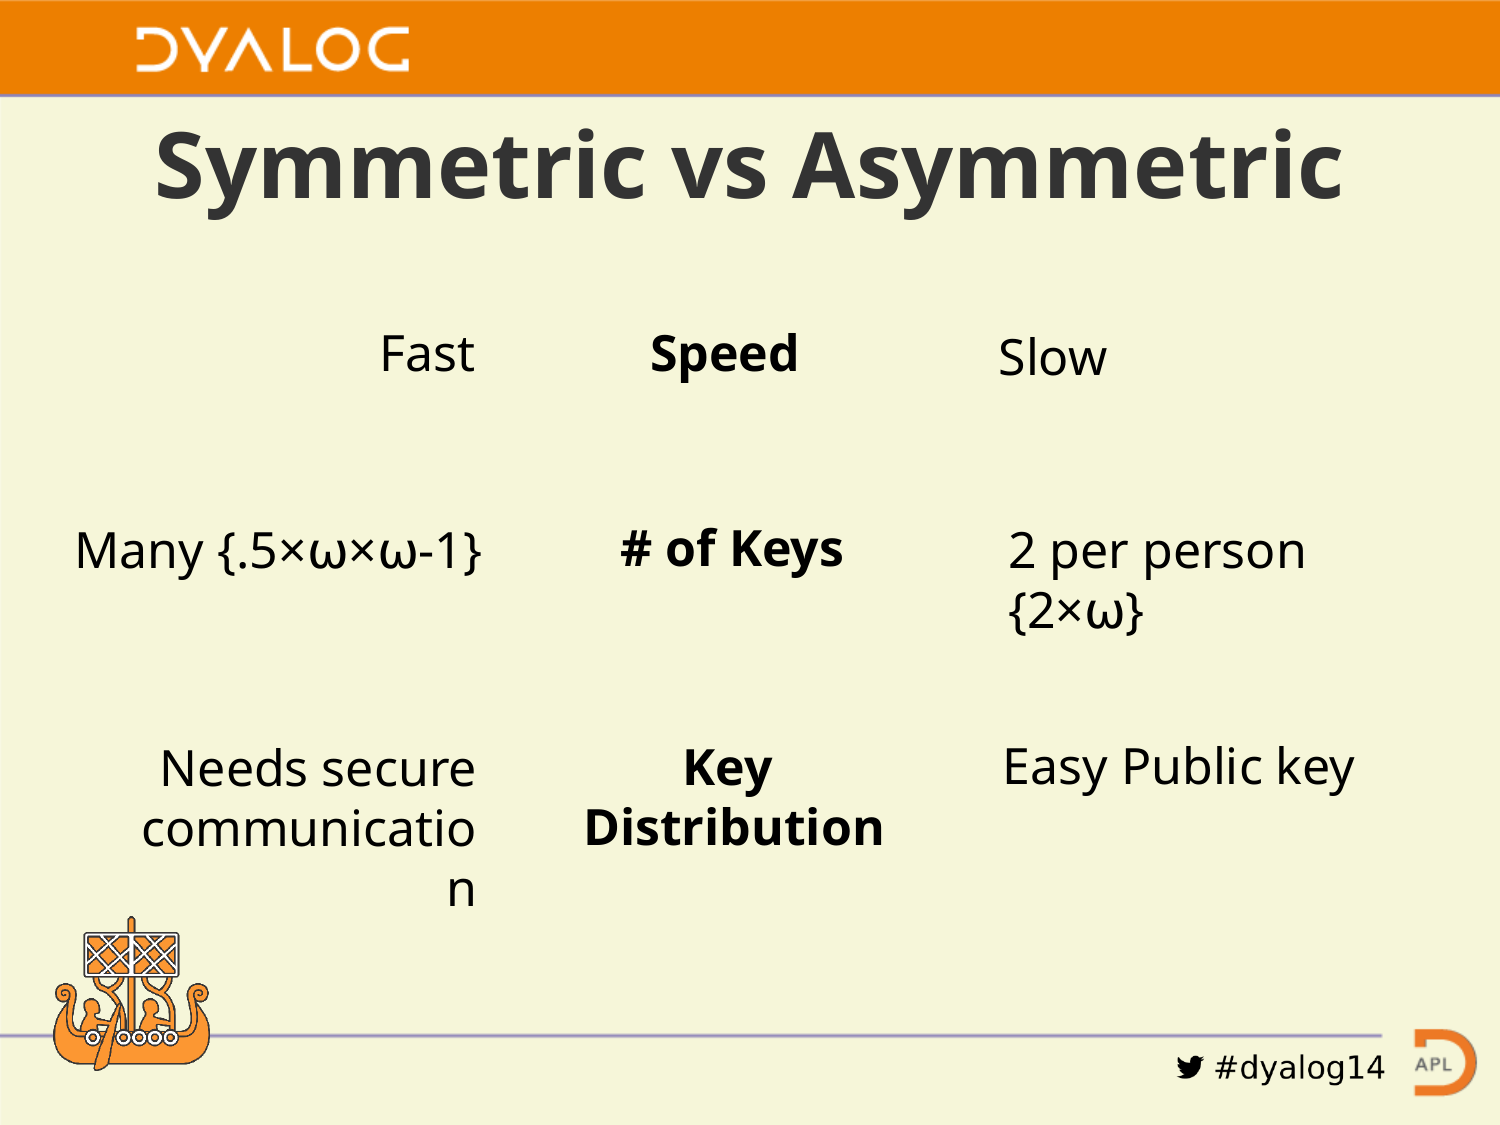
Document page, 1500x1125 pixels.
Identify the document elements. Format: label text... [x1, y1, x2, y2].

text_box 2 per person {2×⍵} [993, 511, 1466, 646]
text_box # of Keys [584, 508, 880, 584]
text_box Many {.5×⍵×⍵-1} [24, 511, 498, 586]
title Symmetric vs Asymmetric [112, 99, 1388, 288]
text_box Speed [618, 314, 832, 390]
text_box Fast [277, 314, 490, 390]
text_box Slow [983, 318, 1197, 394]
text_box Needs secure communication [113, 728, 492, 924]
text_box Easy Public key [988, 727, 1390, 802]
picture [0, 0, 1500, 1125]
text_box Key Distribution [539, 727, 929, 863]
